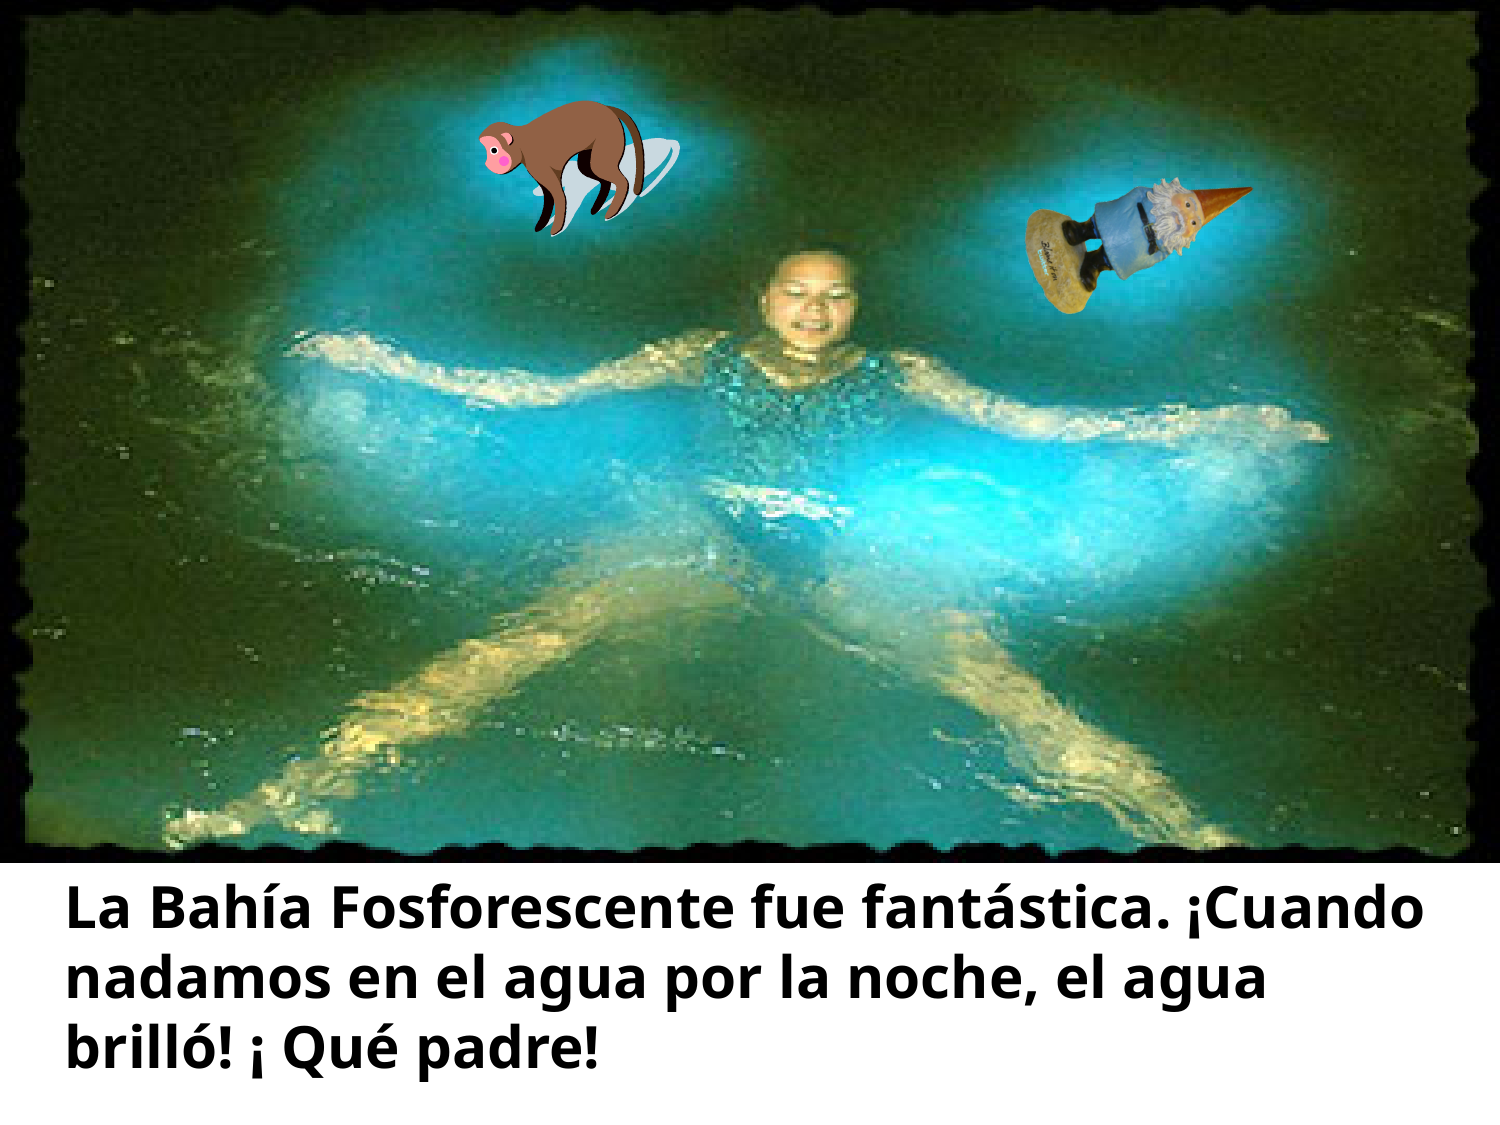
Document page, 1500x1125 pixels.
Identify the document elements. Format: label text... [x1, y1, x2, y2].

text_box La Bahía Fosforescente fue fantástica. ¡Cuando nadamos en el agua por la noche, el agua brilló! ¡ Qué padre! [49, 872, 1463, 1125]
picture [0, 0, 1500, 863]
